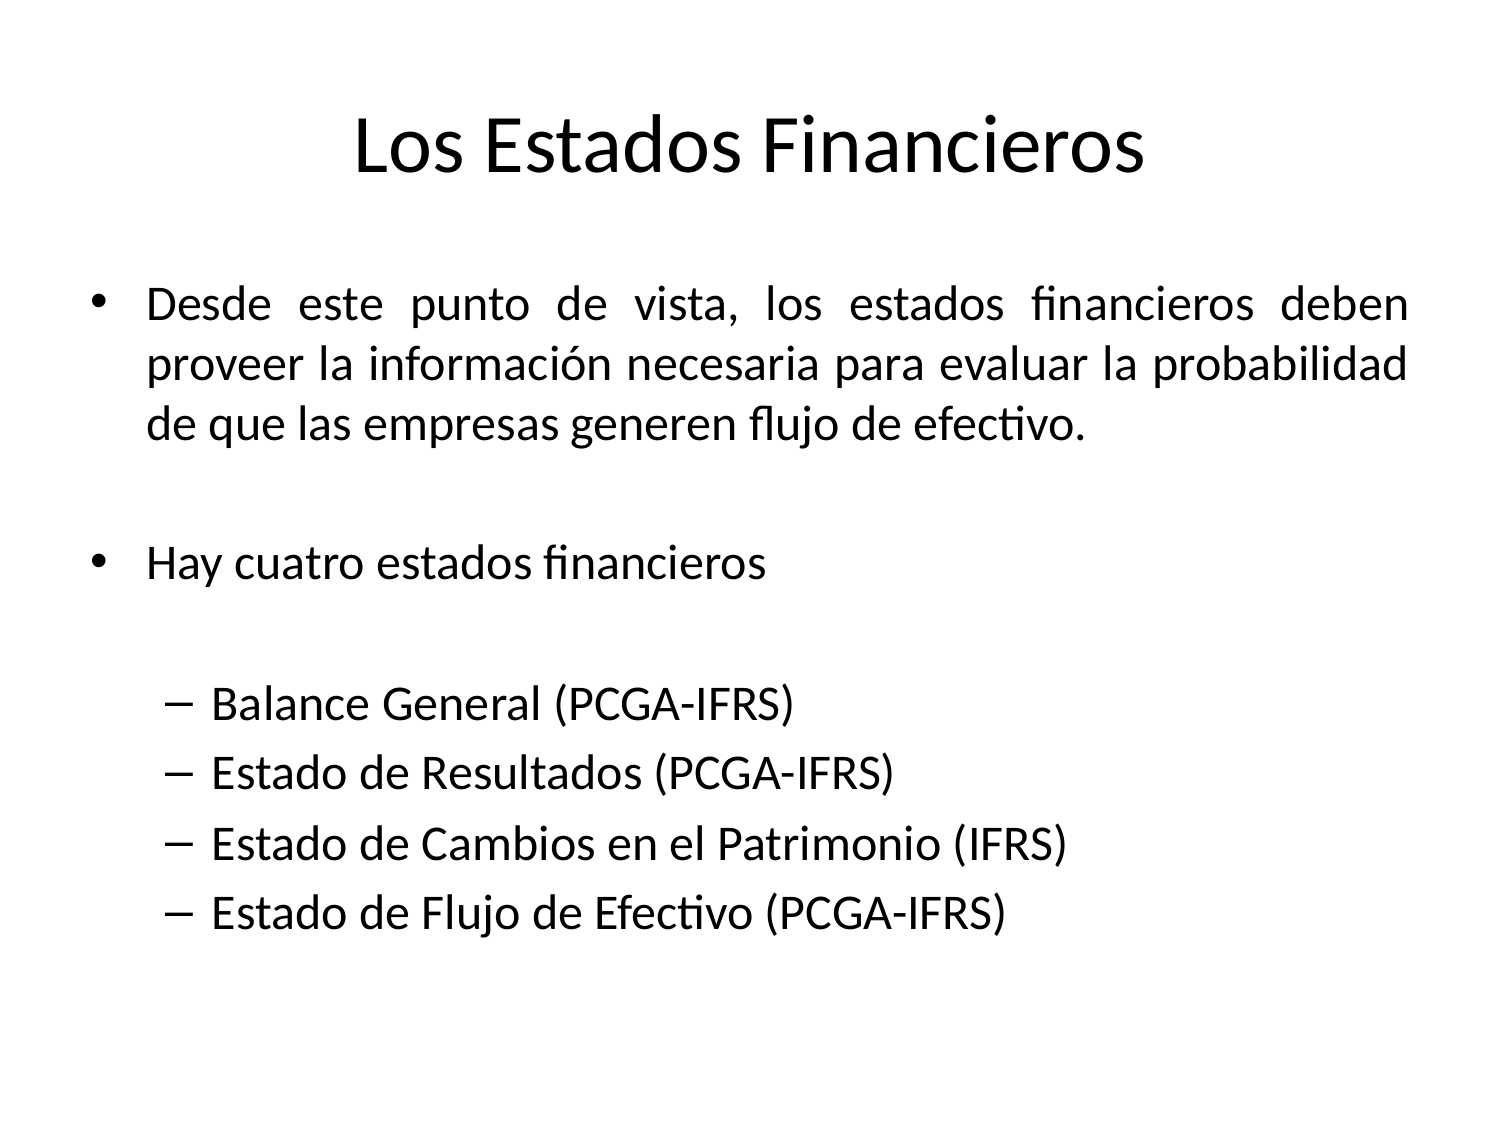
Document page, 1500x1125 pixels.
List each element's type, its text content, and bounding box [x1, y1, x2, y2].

list Desde este punto de vista, los estados financieros deben proveer la información necesaria para evaluar la probabilidad de que las empresas generen flujo de efectivo. Hay cuatro estados financieros Balance General (PCGA-IFRS) Estado de Resultados (PCGA-IFRS) Estado de Cambios en el Patrimonio (IFRS) Estado de Flujo de Efectivo (PCGA-IFRS) [75, 262, 1425, 1060]
title Los Estados Financieros [75, 45, 1425, 233]
